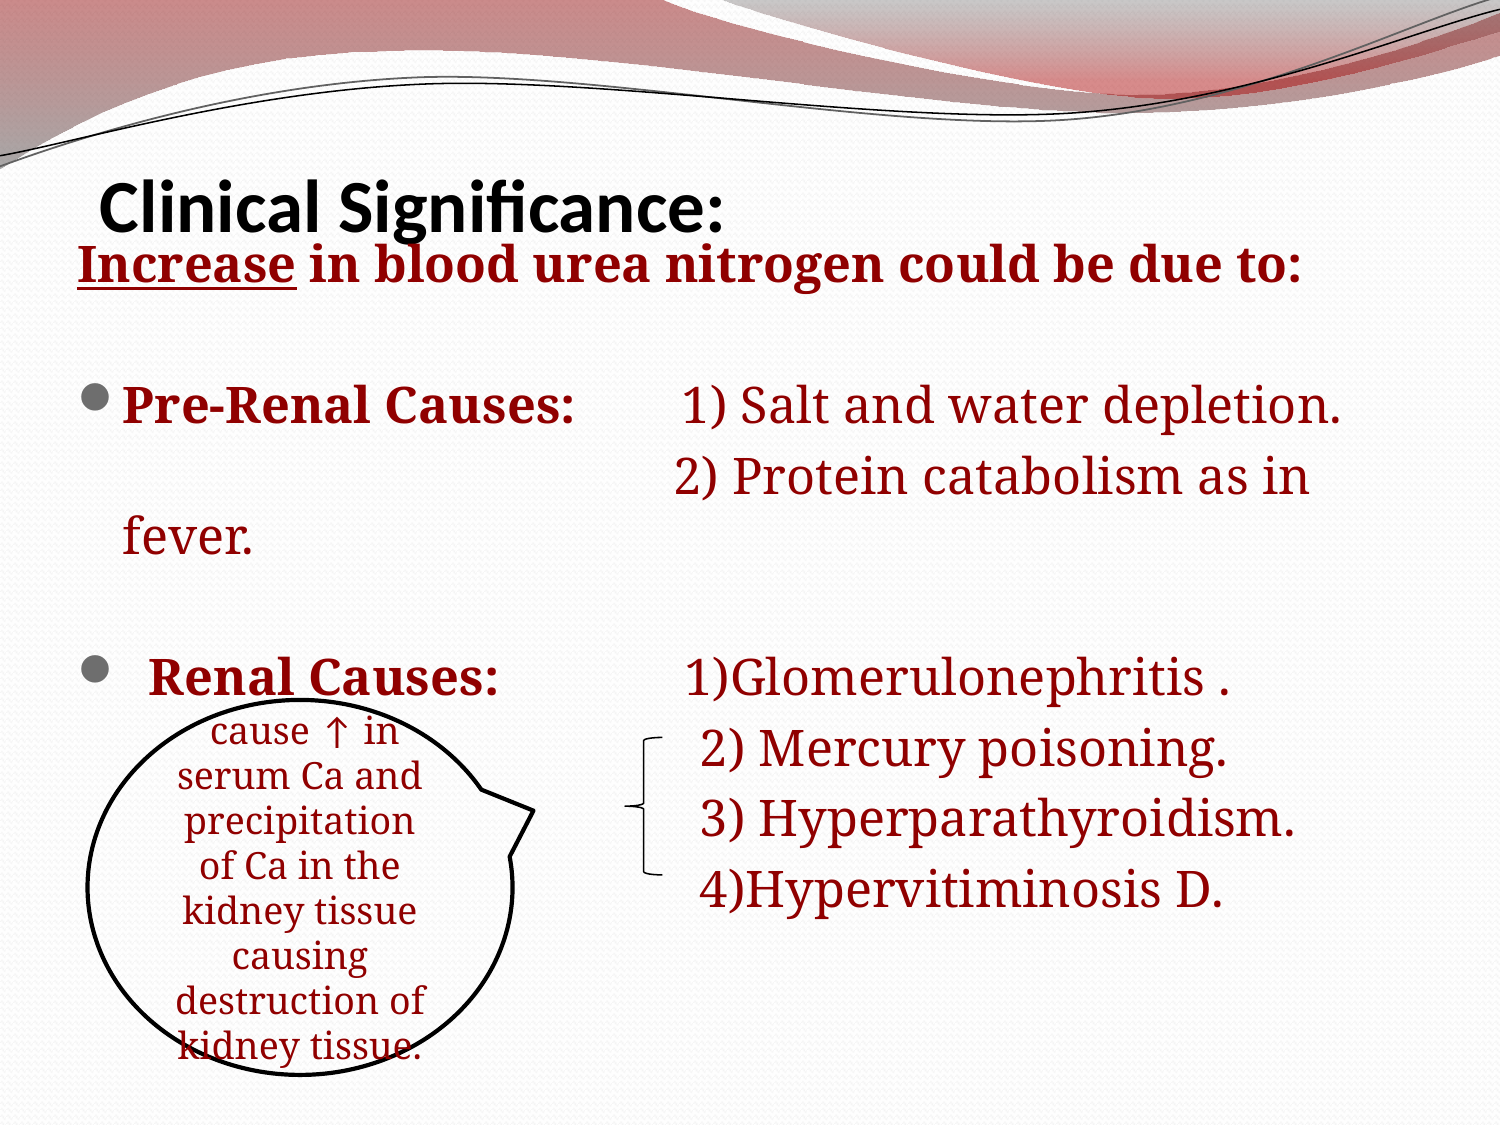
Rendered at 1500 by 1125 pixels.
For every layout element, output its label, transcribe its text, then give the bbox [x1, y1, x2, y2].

title Clinical Significance: [99, 149, 1450, 338]
text_box [624, 736, 663, 876]
list Increase in blood urea nitrogen could be due to: Pre-Renal Causes: 1) Salt and water depletion. 2) Protein catabolism as in fever. Renal Causes: 1)Glomerulonephritis . 2) Mercury poisoning. 3) Hyperparathyroidism. 4)Hypervitiminosis D. [62, 224, 1413, 1068]
text_box cause ↑ in serum Ca and precipitation of Ca in the kidney tissue causing destruction of kidney tissue. [85, 697, 536, 1078]
